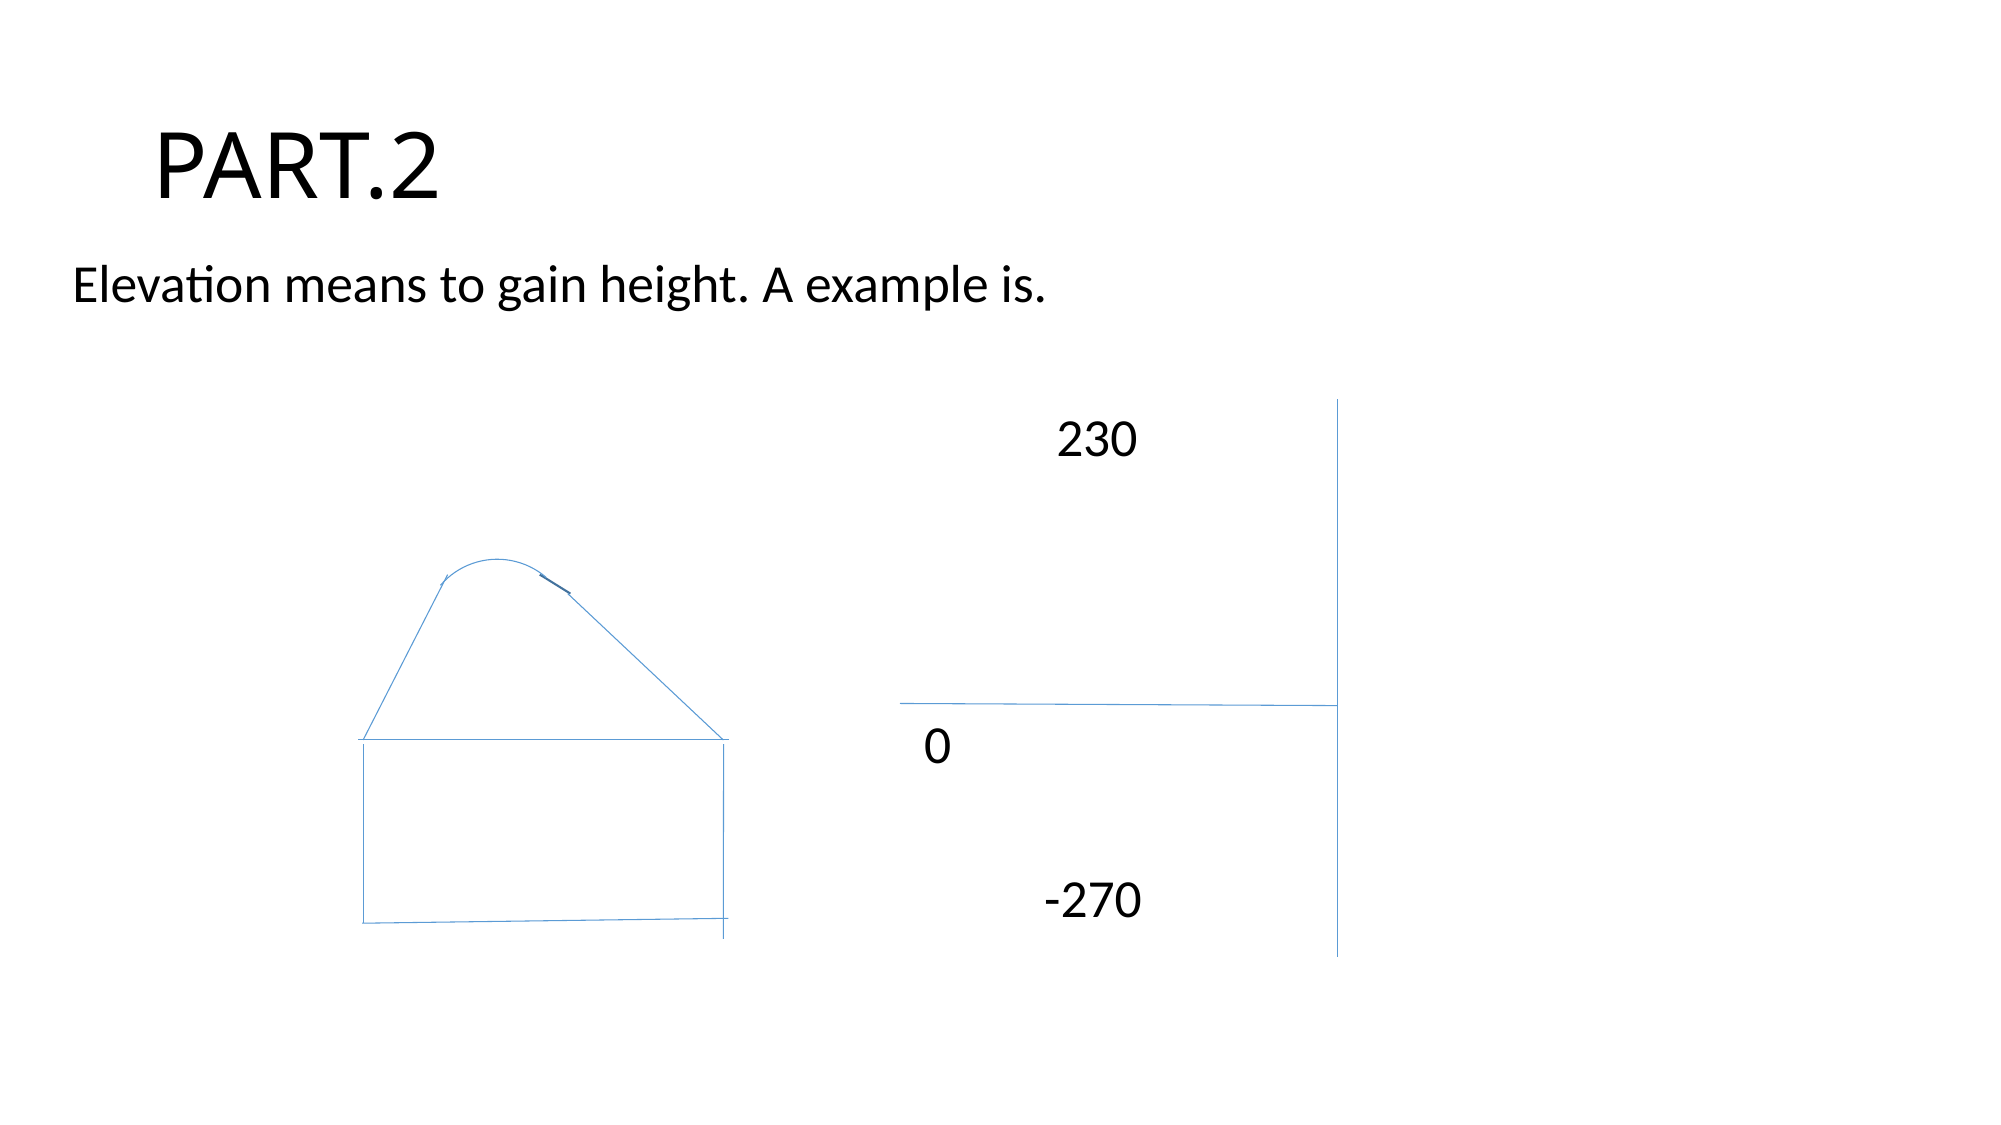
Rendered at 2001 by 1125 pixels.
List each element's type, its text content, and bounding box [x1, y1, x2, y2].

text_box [567, 593, 724, 739]
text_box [362, 918, 729, 924]
title PART.2 [137, 59, 1863, 278]
text_box [545, 577, 571, 593]
list Elevation means to gain height. A example is. 230 0 -270 [57, 248, 1701, 939]
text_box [363, 574, 448, 739]
text_box [448, 558, 547, 635]
